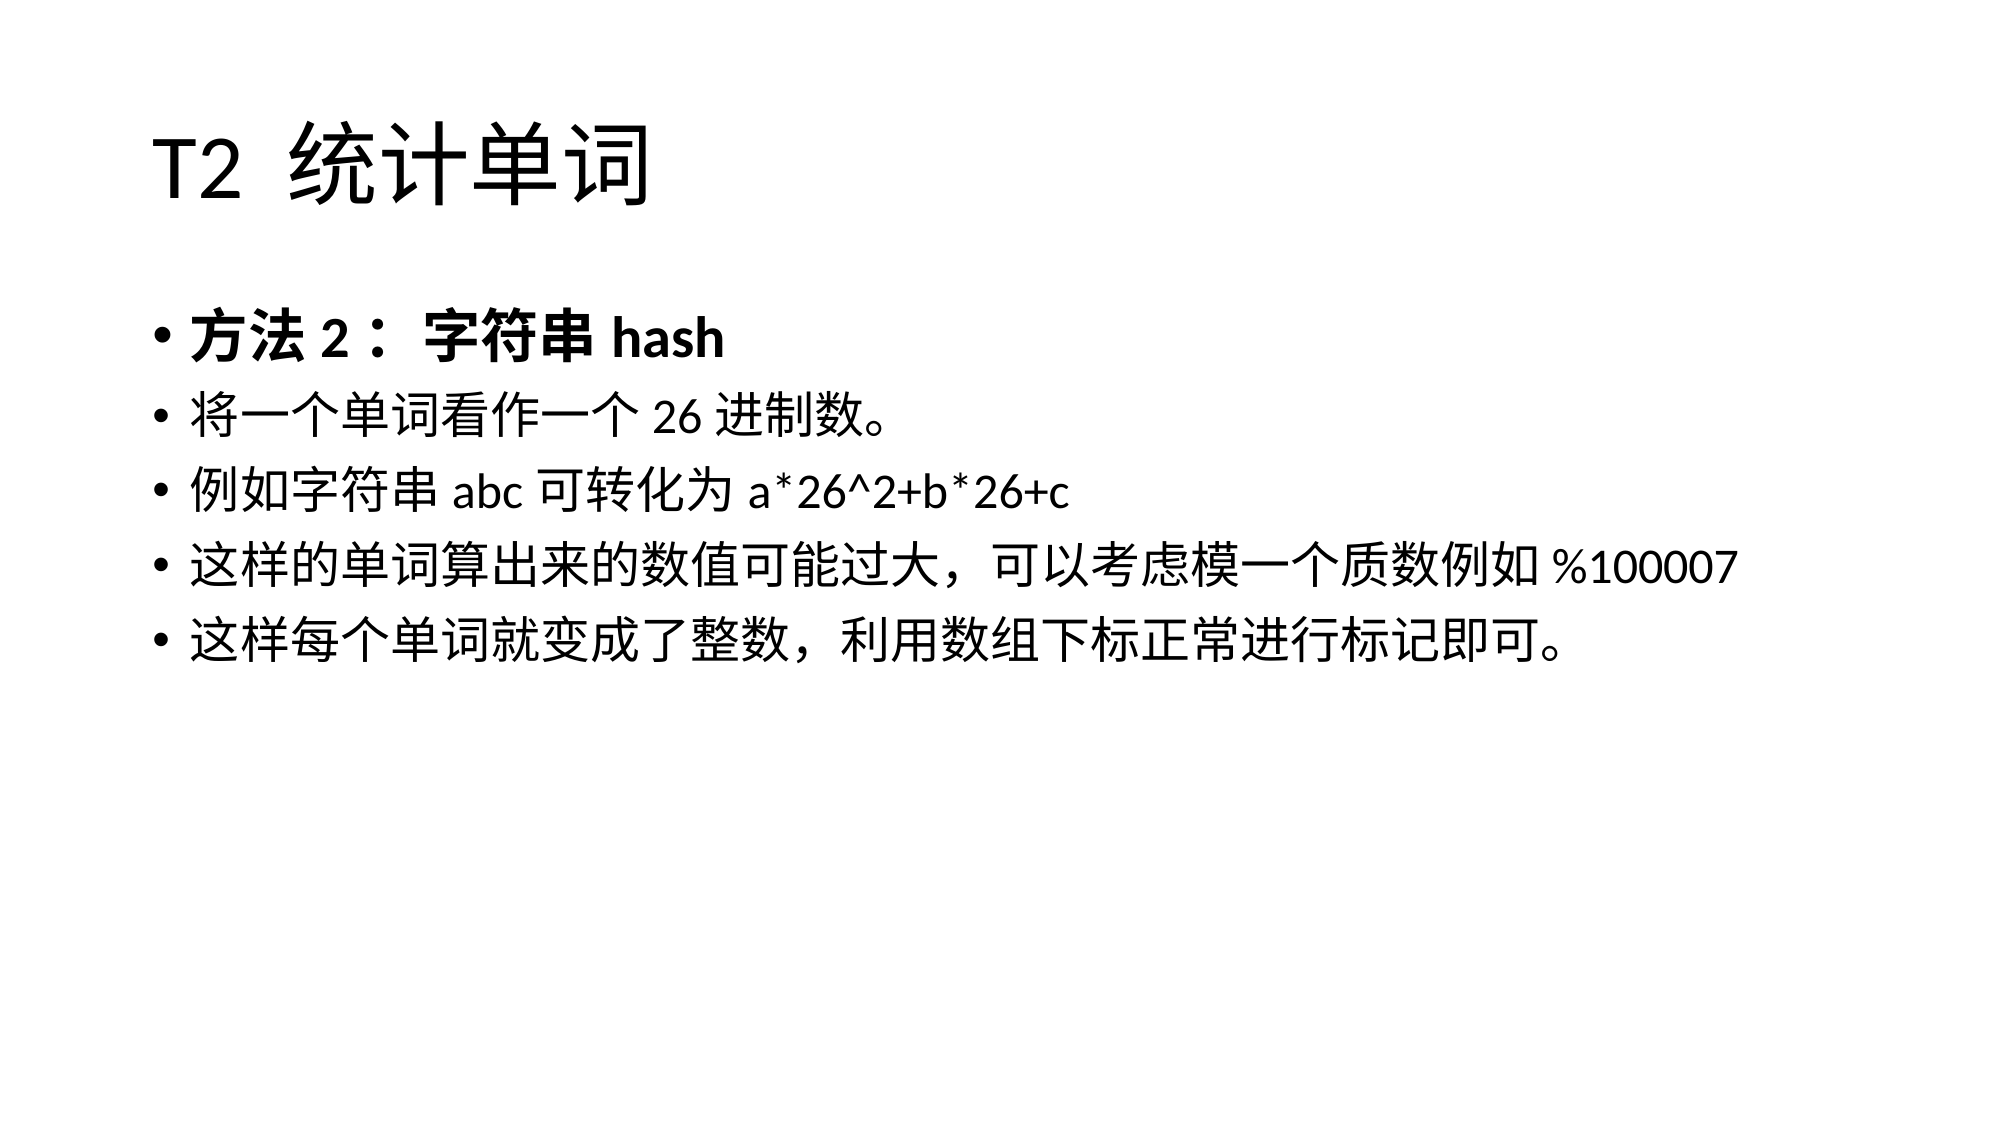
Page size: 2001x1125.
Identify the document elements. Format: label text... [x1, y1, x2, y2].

title T2 统计单词 [137, 59, 1863, 278]
list 方法2：字符串hash 将一个单词看作一个26进制数。 例如字符串abc可转化为a*26^2+b*26+c 这样的单词算出来的数值可能过大，可以考虑模一个质数例如%100007 这样每个单词就变成了整数，利用数组下标正常进行标记即可。 [137, 299, 1863, 1014]
